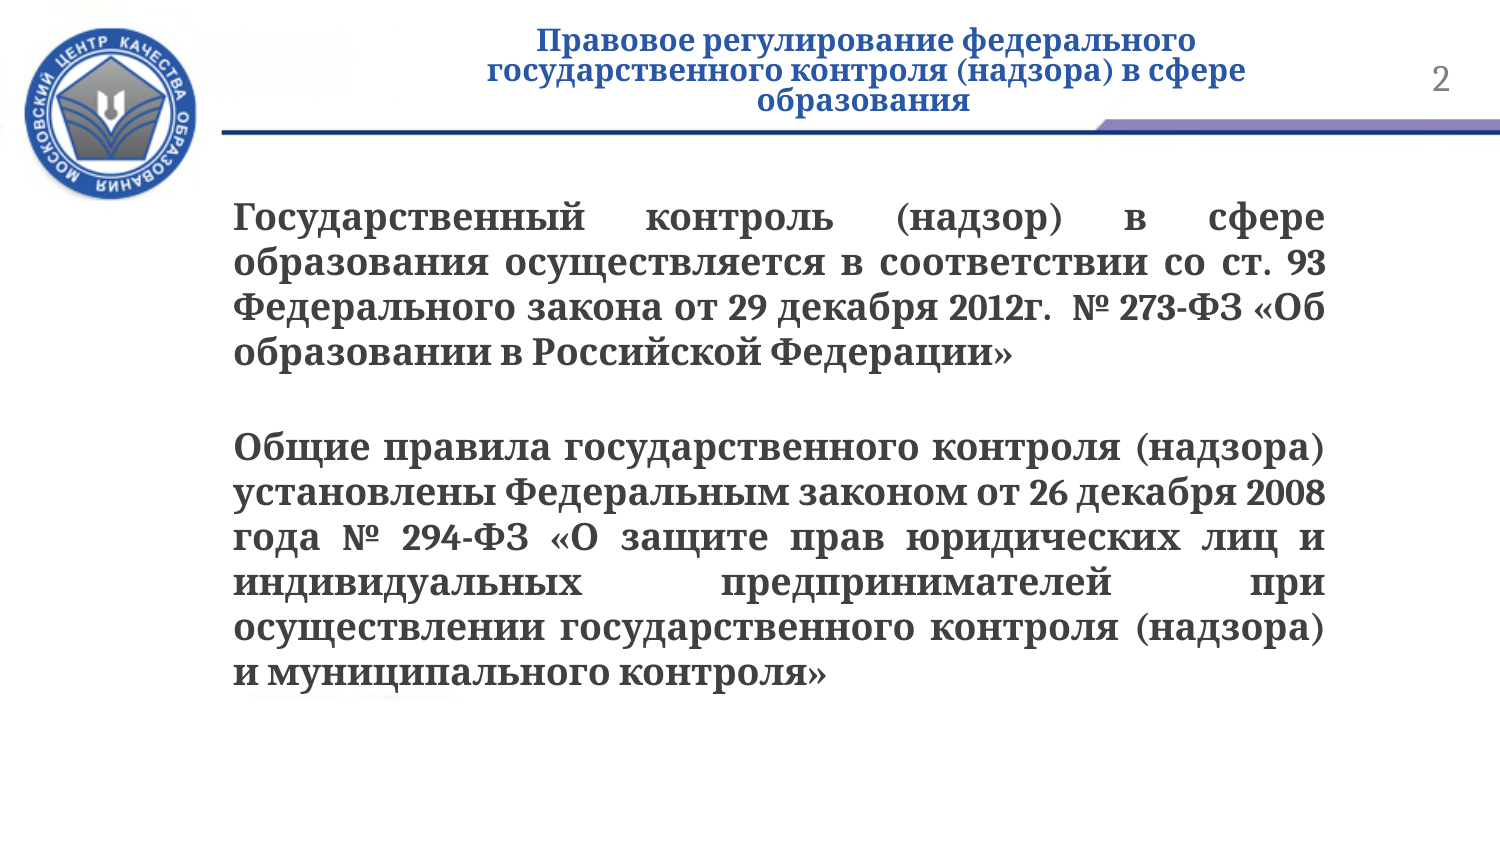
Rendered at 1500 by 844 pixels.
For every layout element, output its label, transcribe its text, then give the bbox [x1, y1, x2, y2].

picture [0, 0, 1500, 844]
list Государственный контроль (надзор) в сфере образования осуществляется в соответствии со ст. 93 Федерального закона от 29 декабря 2012г. № 273-ФЗ «Об образовании в Российской Федерации» Общие правила государственного контроля (надзора) установлены Федеральным законом от 26 декабря 2008 года № 294-ФЗ «О защите прав юридических лиц и индивидуальных предпринимателей при осуществлении государственного контроля (надзора) и муниципального контроля» [218, 185, 1342, 776]
title Правовое регулирование федерального государственного контроля (надзора) в сфере образования [392, 20, 1342, 115]
slide_number 2 [1417, 46, 1500, 92]
